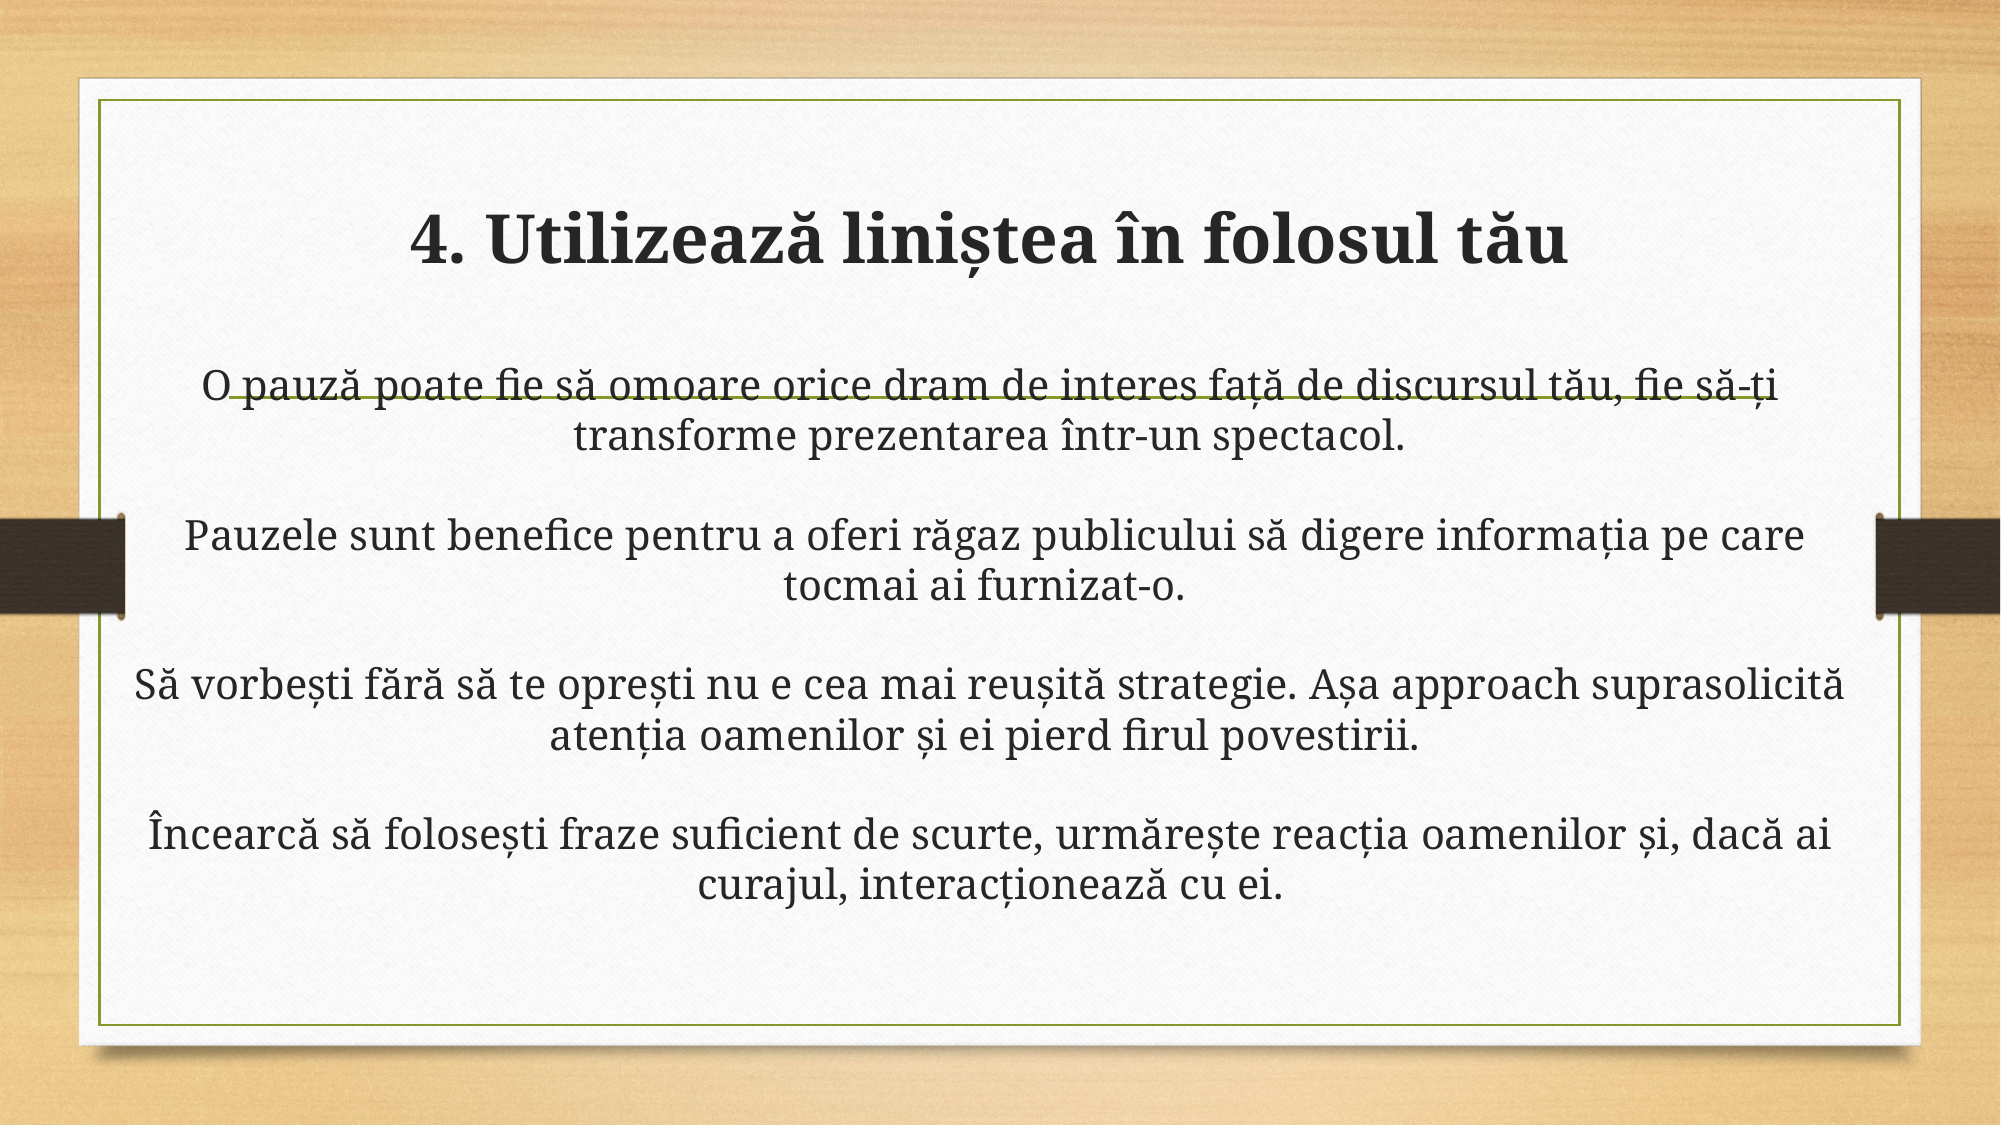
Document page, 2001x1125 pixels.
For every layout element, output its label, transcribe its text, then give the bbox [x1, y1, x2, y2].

title 4. Utilizează liniștea în folosul tău O pauză poate fie să omoare orice dram de interes față de discursul tău, fie să-ți transforme prezentarea într-un spectacol. Pauzele sunt benefice pentru a oferi răgaz publicului să digere informația pe care tocmai ai furnizat-o. Să vorbești fără să te oprești nu e cea mai reușită strategie. Așa approach suprasolicită atenția oamenilor și ei pierd firul povestirii. Încearcă să folosești fraze suficient de scurte, urmărește reacția oamenilor și, dacă ai curajul, interacționează cu ei. [93, 185, 1888, 969]
picture [0, 0, 2001, 1125]
